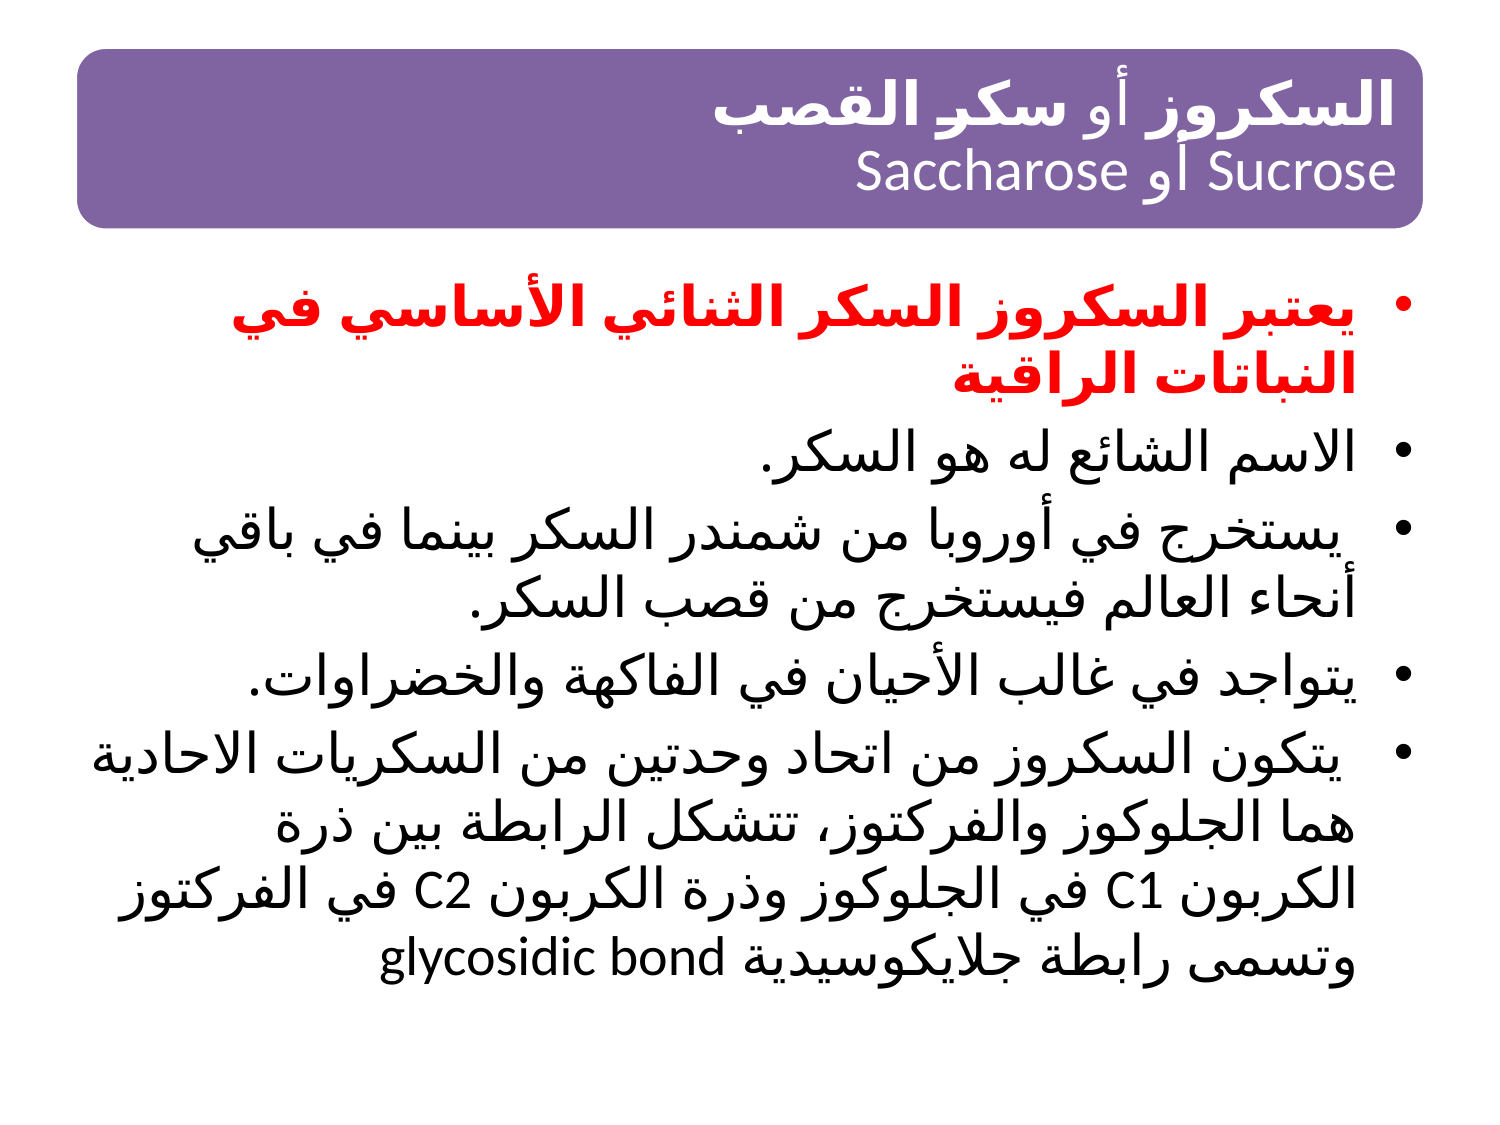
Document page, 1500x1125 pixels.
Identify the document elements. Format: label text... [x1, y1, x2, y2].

list يعتبر السكروز السكر الثنائي الأساسي في النباتات الراقية الاسم الشائع له هو السكر. يستخرج في أوروبا من شمندر السكر بينما في باقي أنحاء العالم فيستخرج من قصب السكر. يتواجد في غالب الأحيان في الفاكهة والخضراوات. يتكون السكروز من اتحاد وحدتين من السكريات الاحادية هما الجلوكوز والفركتوز، تتشكل الرابطة بين ذرة الكربون C1 في الجلوكوز وذرة الكربون C2 في الفركتوز وتسمى رابطة جلايكوسيدية glycosidic bond [75, 262, 1425, 1005]
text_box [74, 44, 1426, 233]
